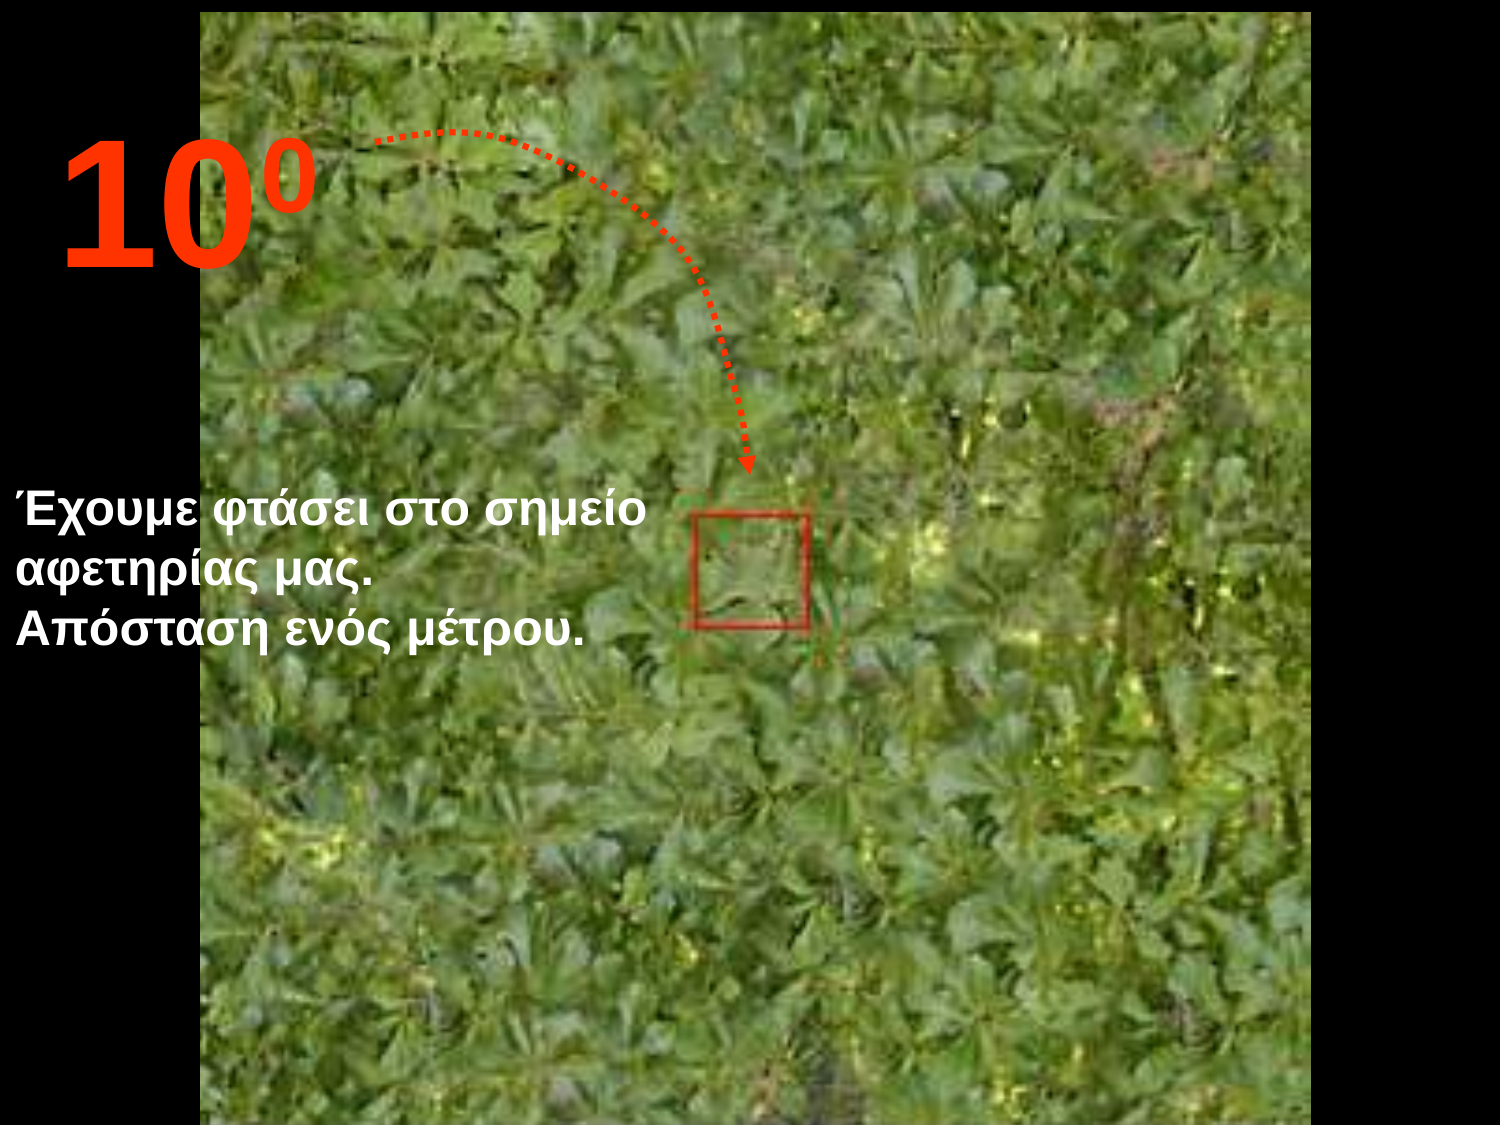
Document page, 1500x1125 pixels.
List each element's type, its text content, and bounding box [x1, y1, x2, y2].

text_box Έχουμε φτάσει στο σημείο αφετηρίας μας. Απόσταση ενός μέτρου. [0, 467, 194, 663]
text_box 100 [41, 77, 194, 312]
picture [199, 12, 1311, 1125]
